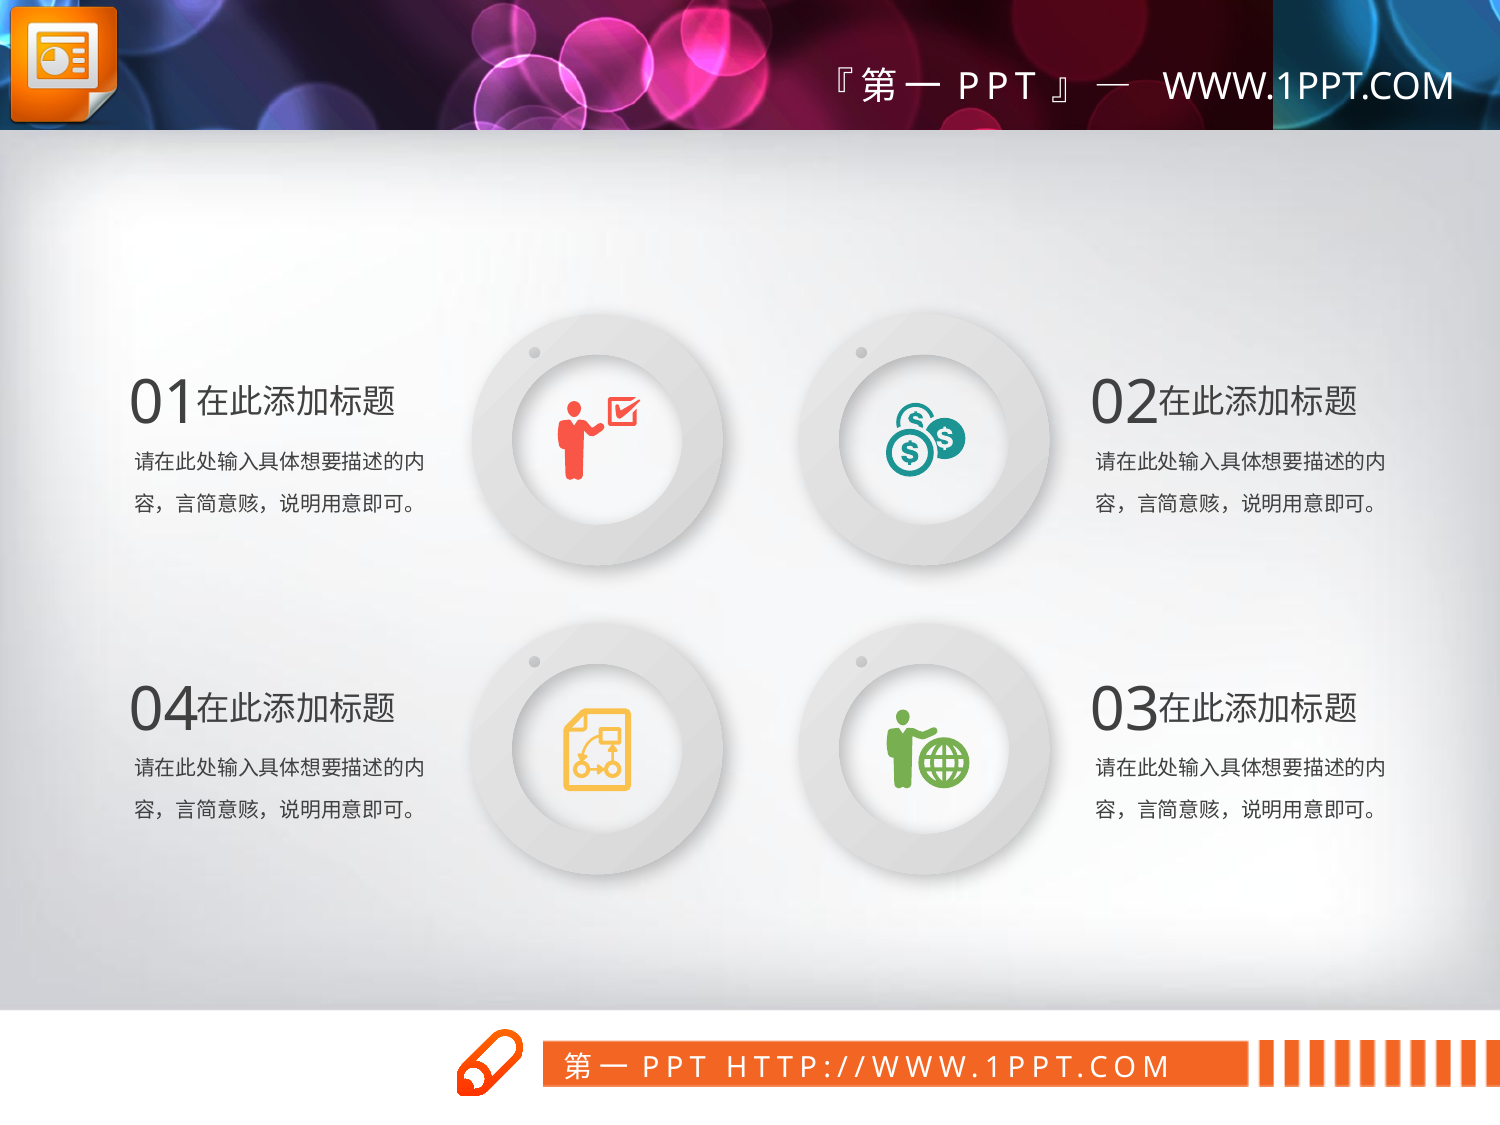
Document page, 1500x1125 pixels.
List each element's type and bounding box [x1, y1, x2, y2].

text_box [1054, 355, 1419, 524]
text_box [88, 661, 458, 831]
text_box [88, 355, 458, 524]
text_box [471, 623, 723, 875]
picture [0, 0, 1500, 1012]
text_box [1054, 661, 1419, 831]
text_box [798, 623, 1050, 875]
text_box [798, 314, 1050, 566]
text_box [471, 314, 723, 566]
picture [543, 1040, 1500, 1087]
